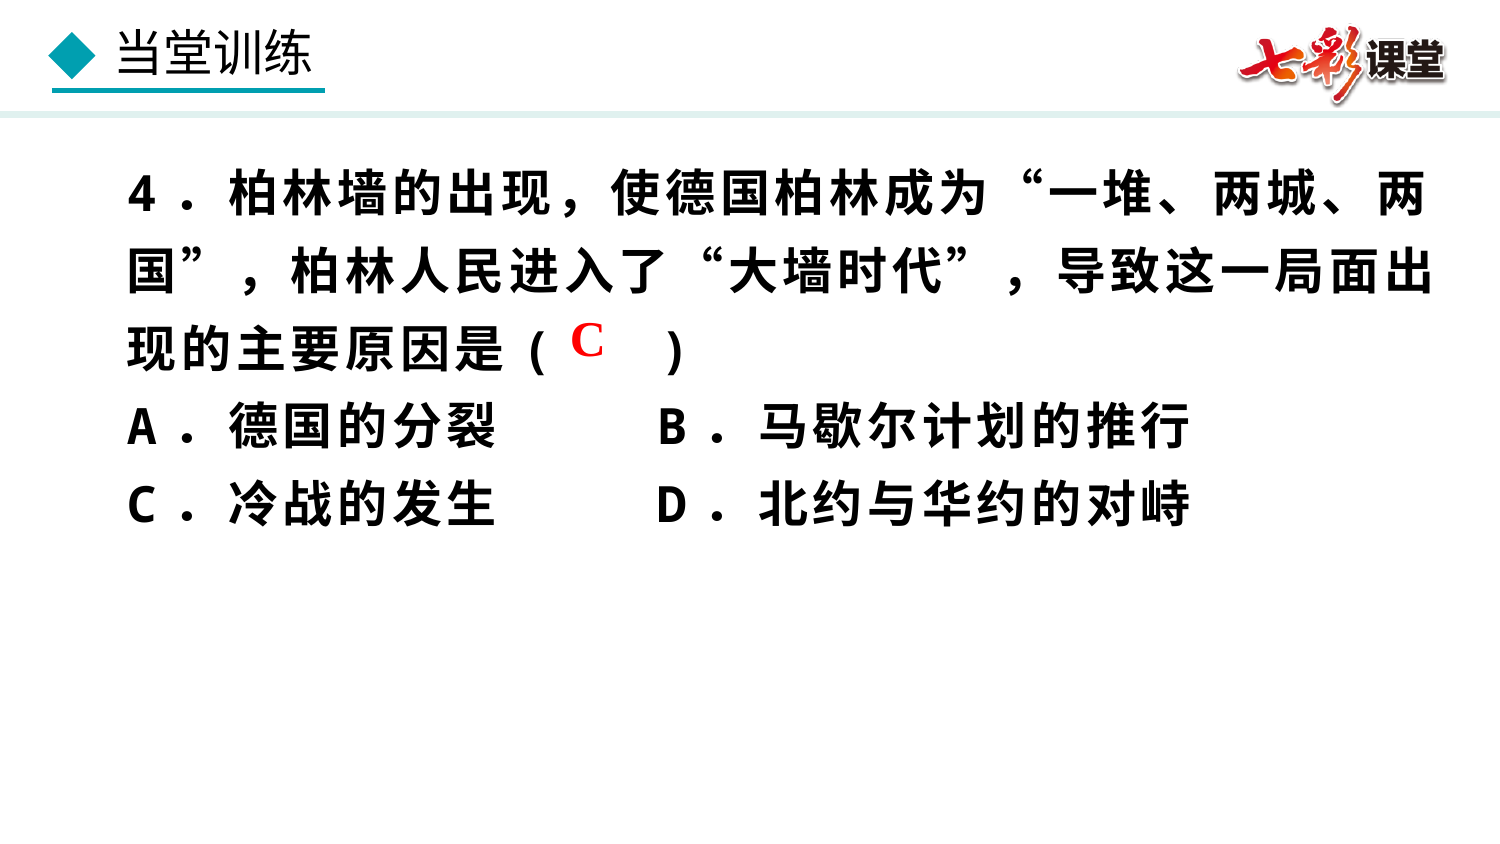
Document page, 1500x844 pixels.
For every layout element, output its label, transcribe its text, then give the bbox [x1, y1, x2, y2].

text_box C [555, 299, 629, 374]
picture [1234, 20, 1451, 108]
title 4．柏林墙的出现，使德国柏林成为“一堆、两城、两国”，柏林人民进入了“大墙时代”，导致这一局面出现的主要原因是( ) A．德国的分裂 B．马歇尔计划的推行 C．冷战的发生 D．北约与华约的对峙 [112, 135, 1462, 449]
